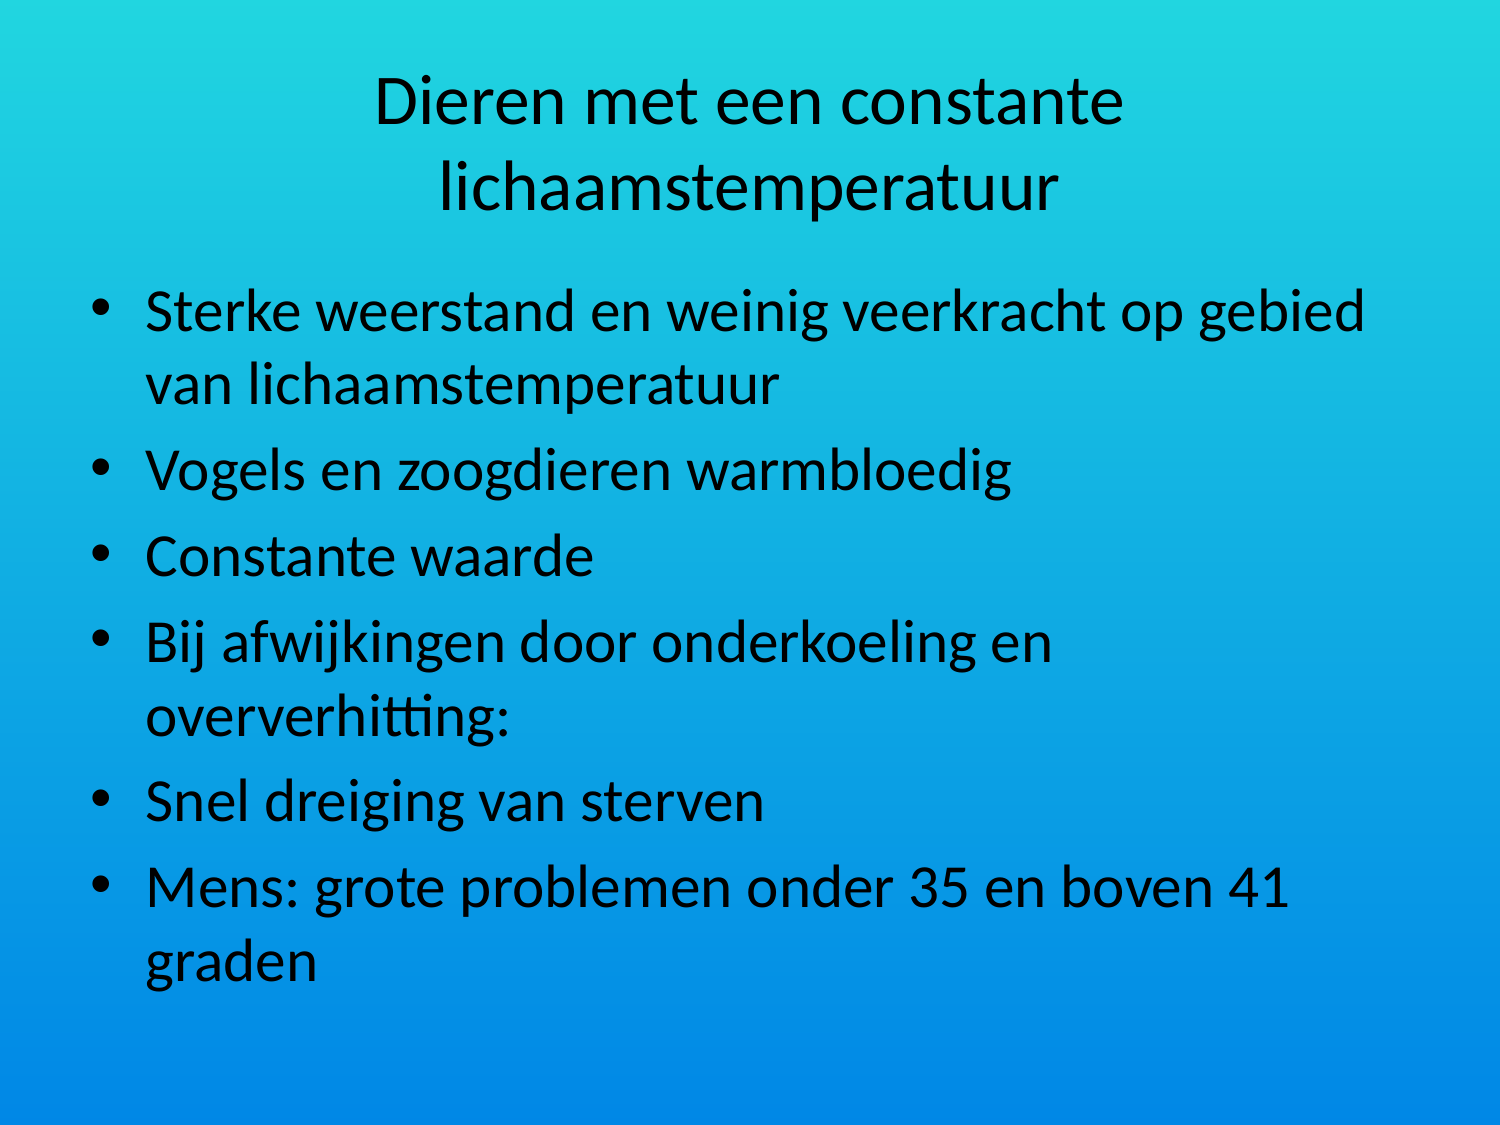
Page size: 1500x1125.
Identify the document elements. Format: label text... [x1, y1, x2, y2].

title Dieren met een constante lichaamstemperatuur [75, 45, 1425, 233]
list Sterke weerstand en weinig veerkracht op gebied van lichaamstemperatuur Vogels en zoogdieren warmbloedig Constante waarde Bij afwijkingen door onderkoeling en oververhitting: Snel dreiging van sterven Mens: grote problemen onder 35 en boven 41 graden [75, 262, 1425, 1005]
